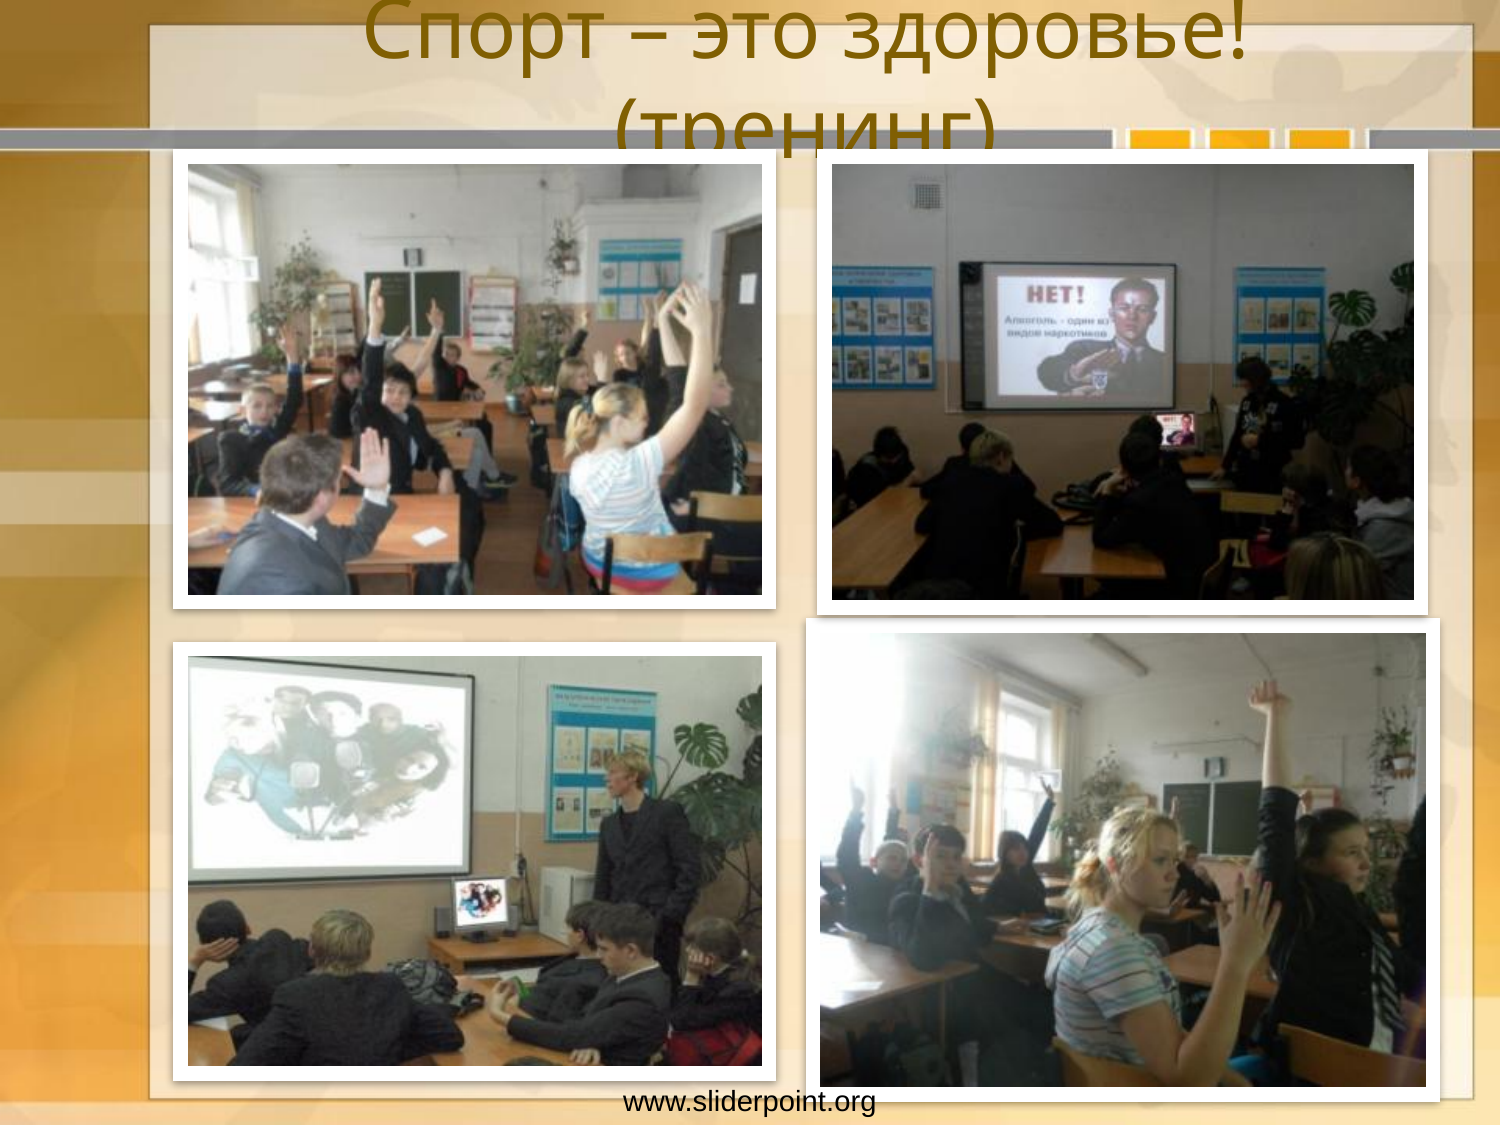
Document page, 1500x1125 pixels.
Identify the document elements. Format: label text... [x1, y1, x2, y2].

footer www.sliderpoint.org [512, 1074, 988, 1125]
picture [831, 163, 1414, 601]
picture [820, 632, 1427, 1088]
picture [187, 656, 762, 1067]
title Спорт – это здоровье! (тренинг) [149, 0, 1463, 151]
picture [0, 0, 1500, 1125]
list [187, 163, 762, 595]
